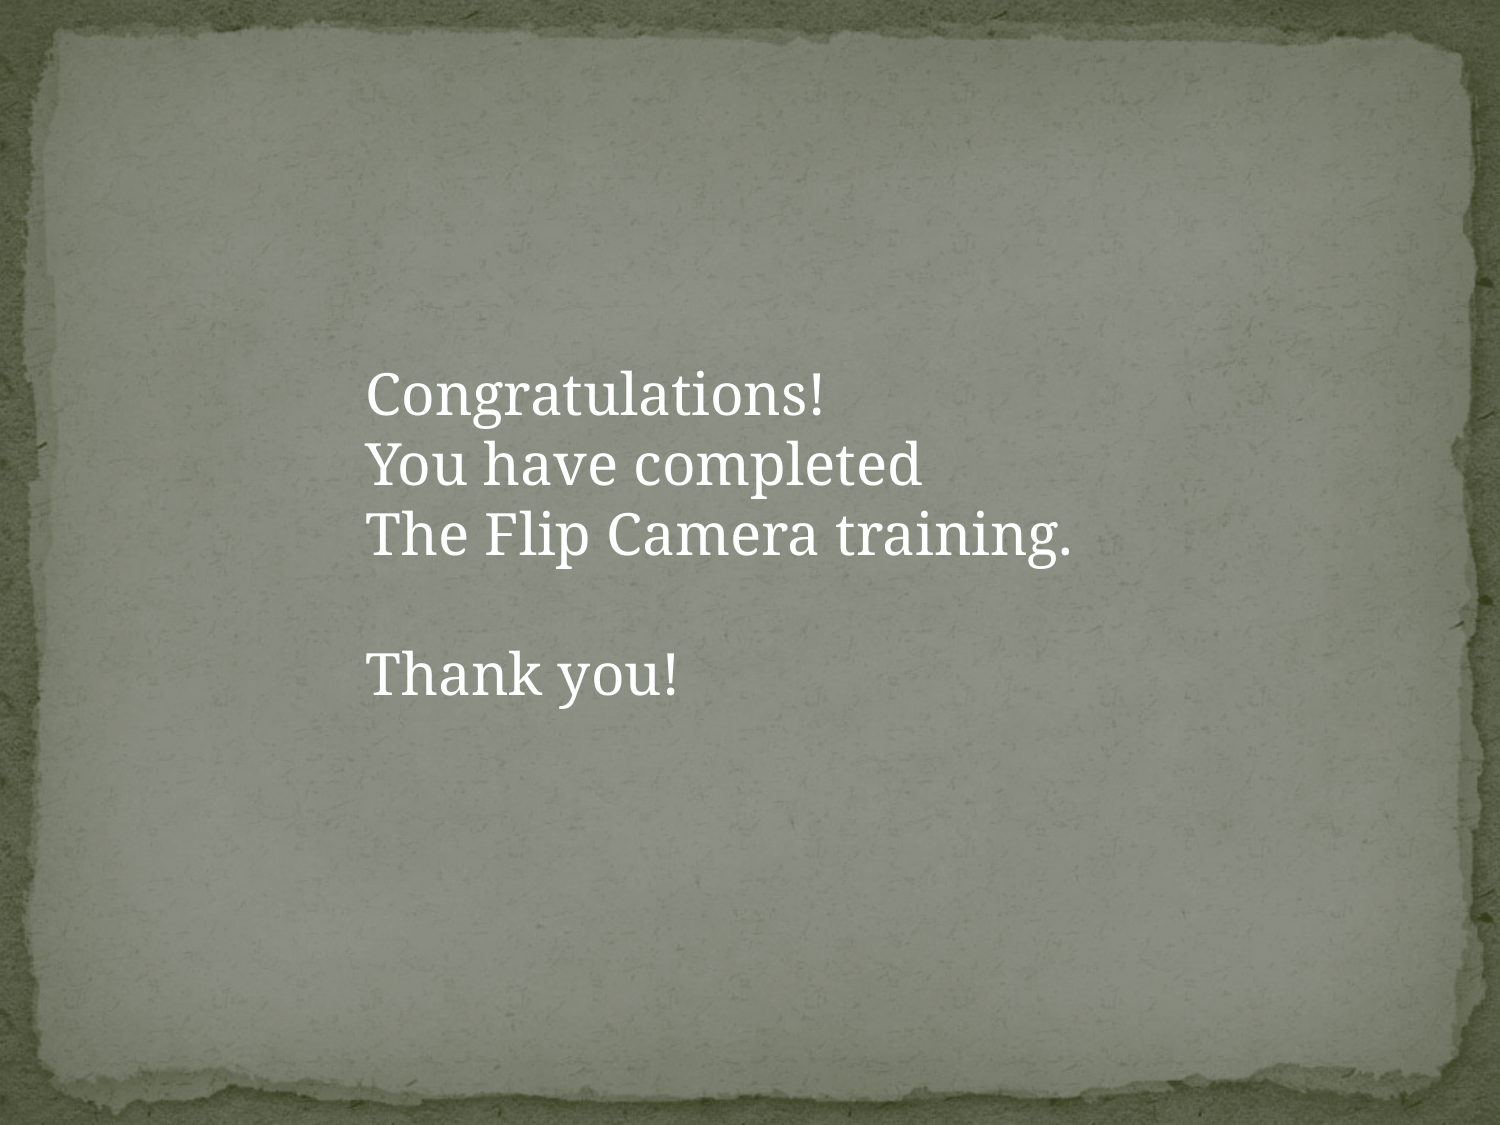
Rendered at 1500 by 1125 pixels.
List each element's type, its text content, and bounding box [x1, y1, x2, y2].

text_box Congratulations! You have completed The Flip Camera training. Thank you! [351, 350, 1089, 715]
